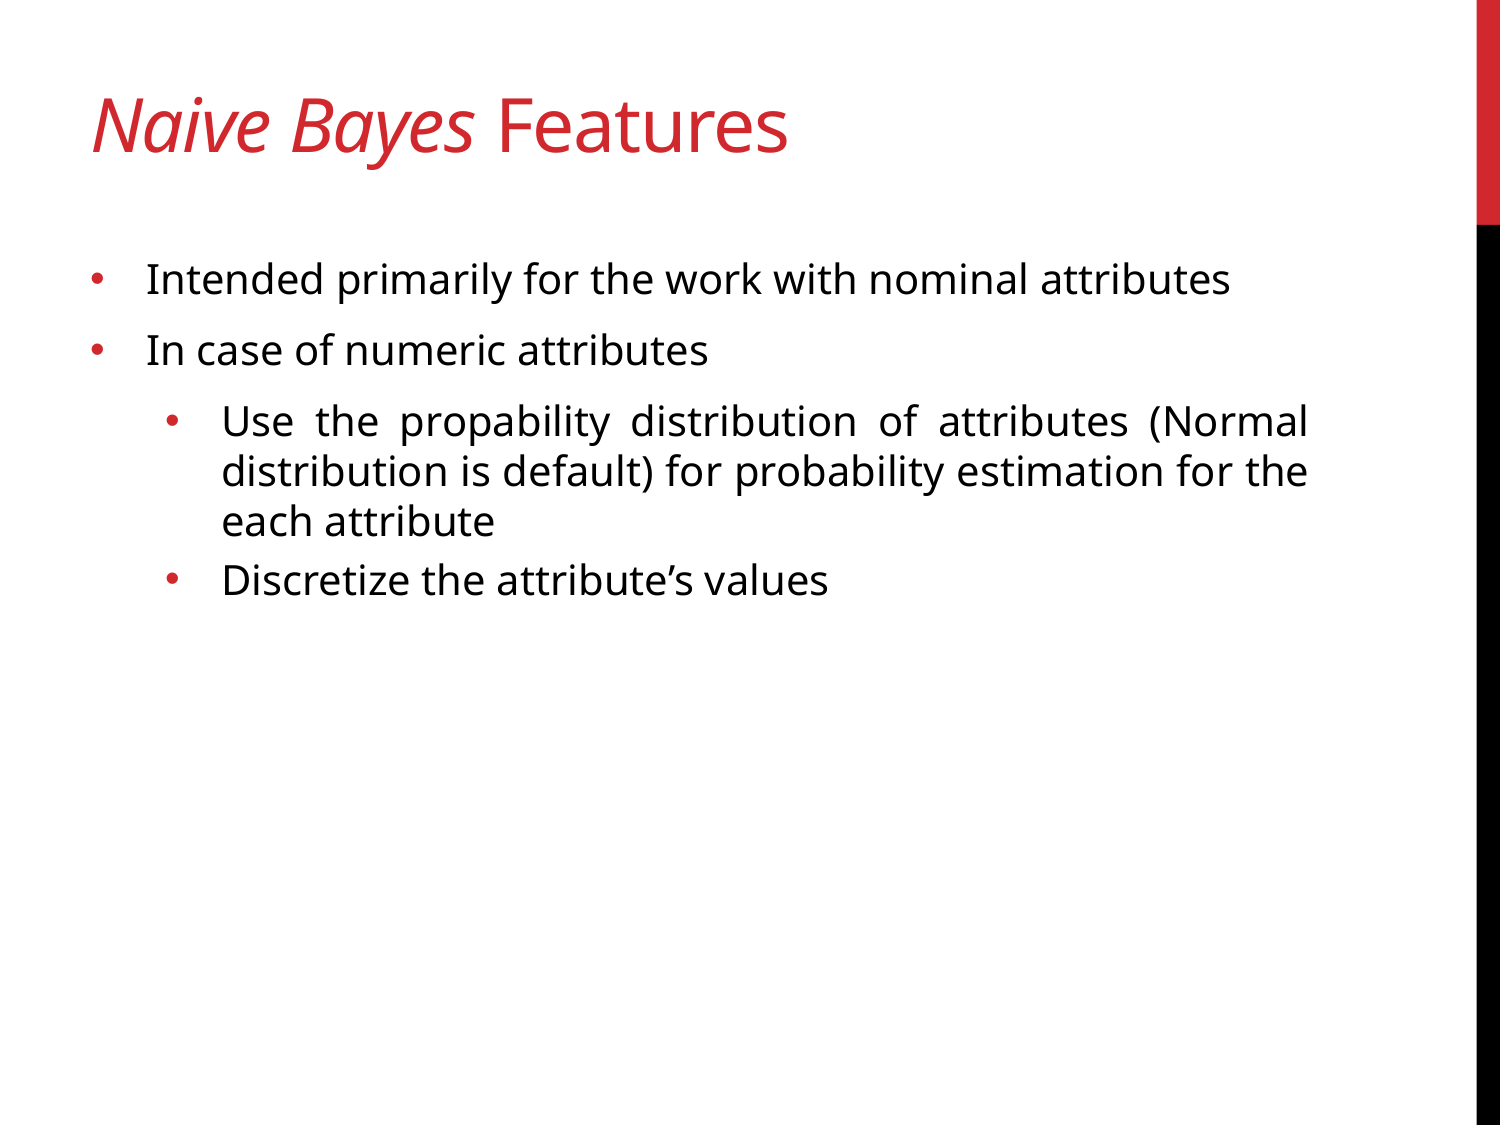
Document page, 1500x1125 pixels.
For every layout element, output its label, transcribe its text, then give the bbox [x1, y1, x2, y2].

title Naive Bayes Features [75, 25, 1325, 175]
list Intended primarily for the work with nominal attributes In case of numeric attributes Use the propability distribution of attributes (Normal distribution is default) for probability estimation for the each attribute Discretize the attribute’s values [75, 245, 1325, 1005]
